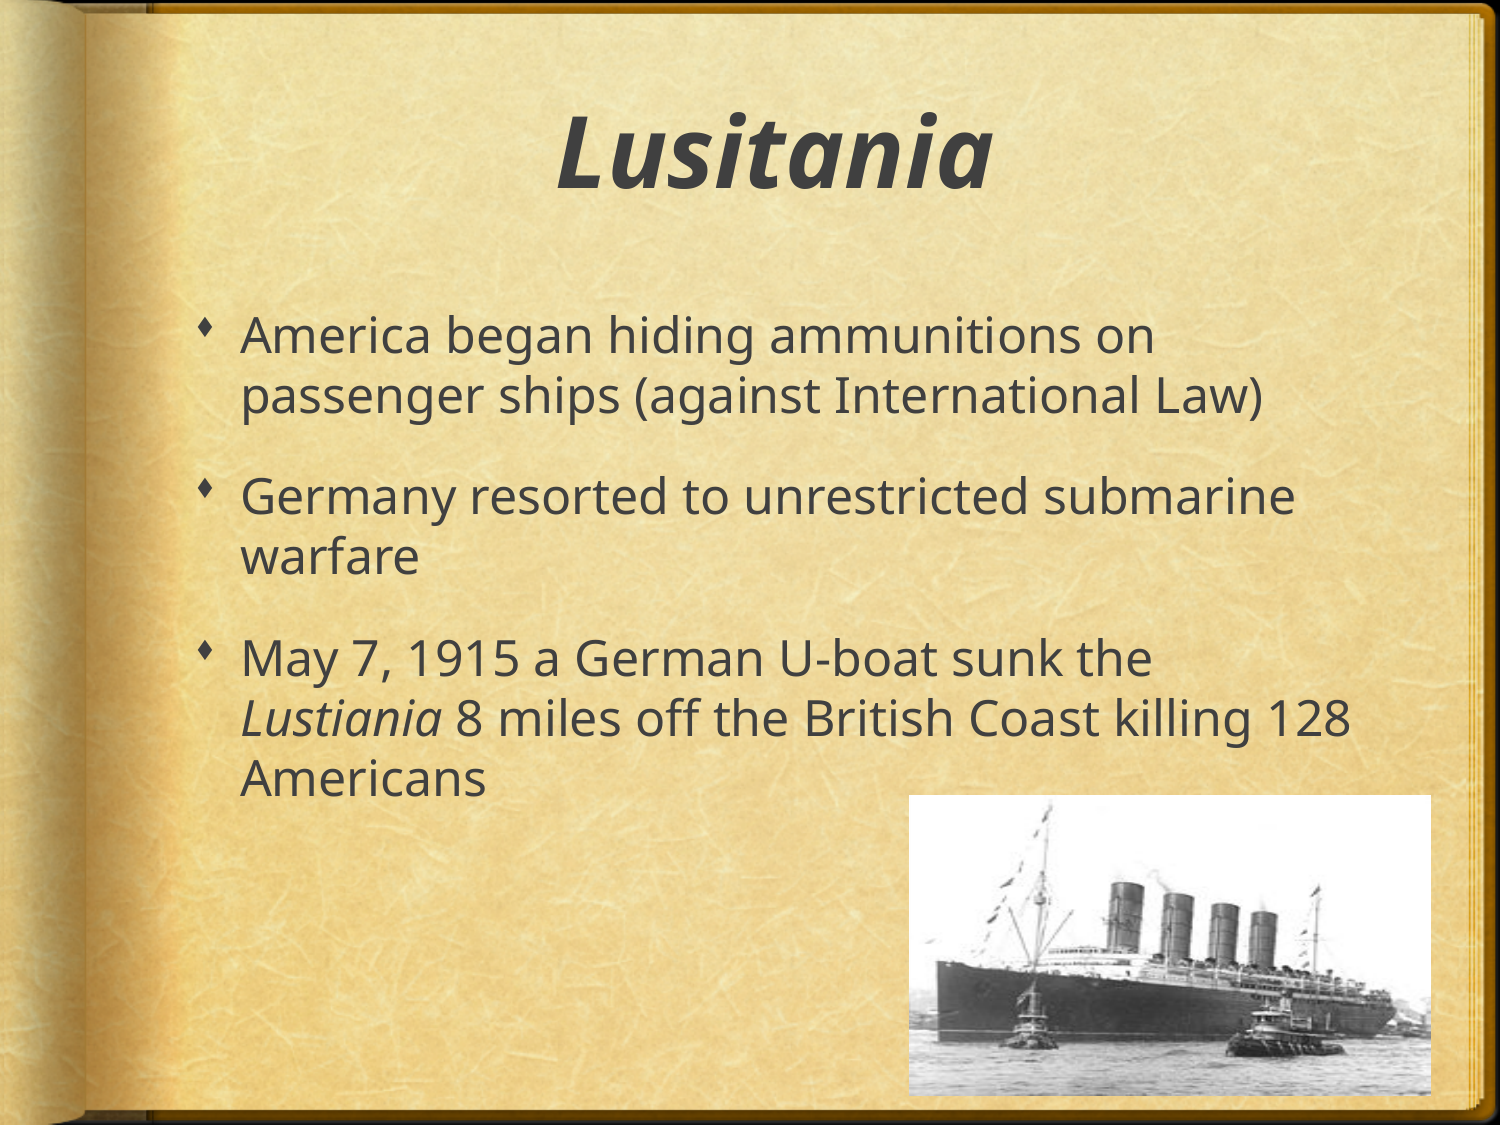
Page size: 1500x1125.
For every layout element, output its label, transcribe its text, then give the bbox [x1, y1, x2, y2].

picture [0, 0, 1500, 1125]
list America began hiding ammunitions on passenger ships (against International Law) Germany resorted to unrestricted submarine warfare May 7, 1915 a German U-boat sunk the Lustiania 8 miles off the British Coast killing 128 Americans [178, 295, 1372, 1005]
title Lusitania [178, 45, 1372, 265]
